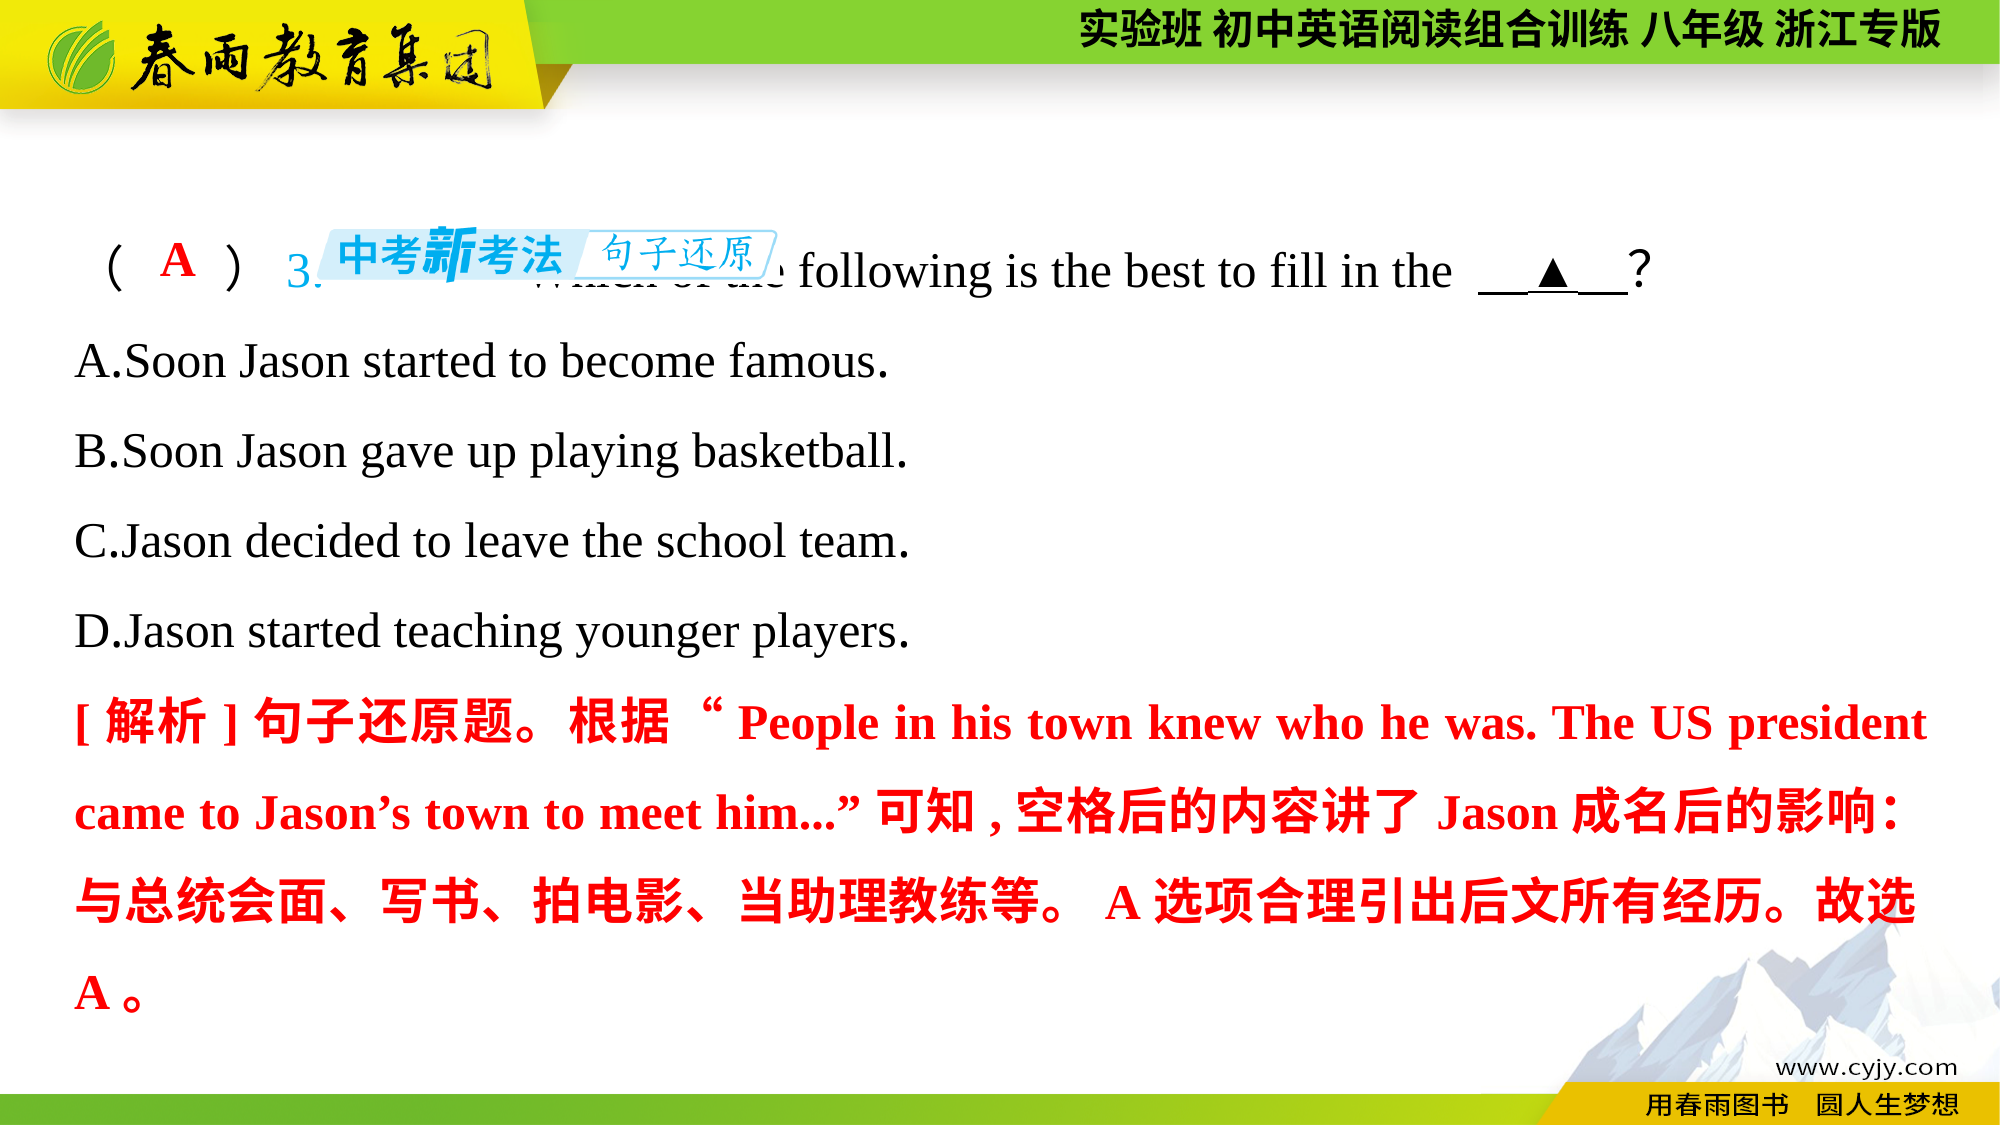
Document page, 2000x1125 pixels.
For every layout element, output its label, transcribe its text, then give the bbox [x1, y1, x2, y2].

text_box A [145, 218, 212, 294]
list （ ）3. Which of the following is the best to fill in the ▲ ？ A.Soon Jason started to become famous. B.Soon Jason gave up playing basketball. C.Jason decided to leave the school team. D.Jason started teaching younger players. [59, 200, 1944, 670]
picture [0, 0, 2000, 1125]
text_box [解析]句子还原题。根据“People in his town knew who he was. The US president came to Jason’s town to meet him...”可知,空格后的内容讲了Jason成名后的影响：与总统会面、写书、拍电影、当助理教练等。A选项合理引出后文所有经历。故选A。 [59, 670, 1944, 1028]
